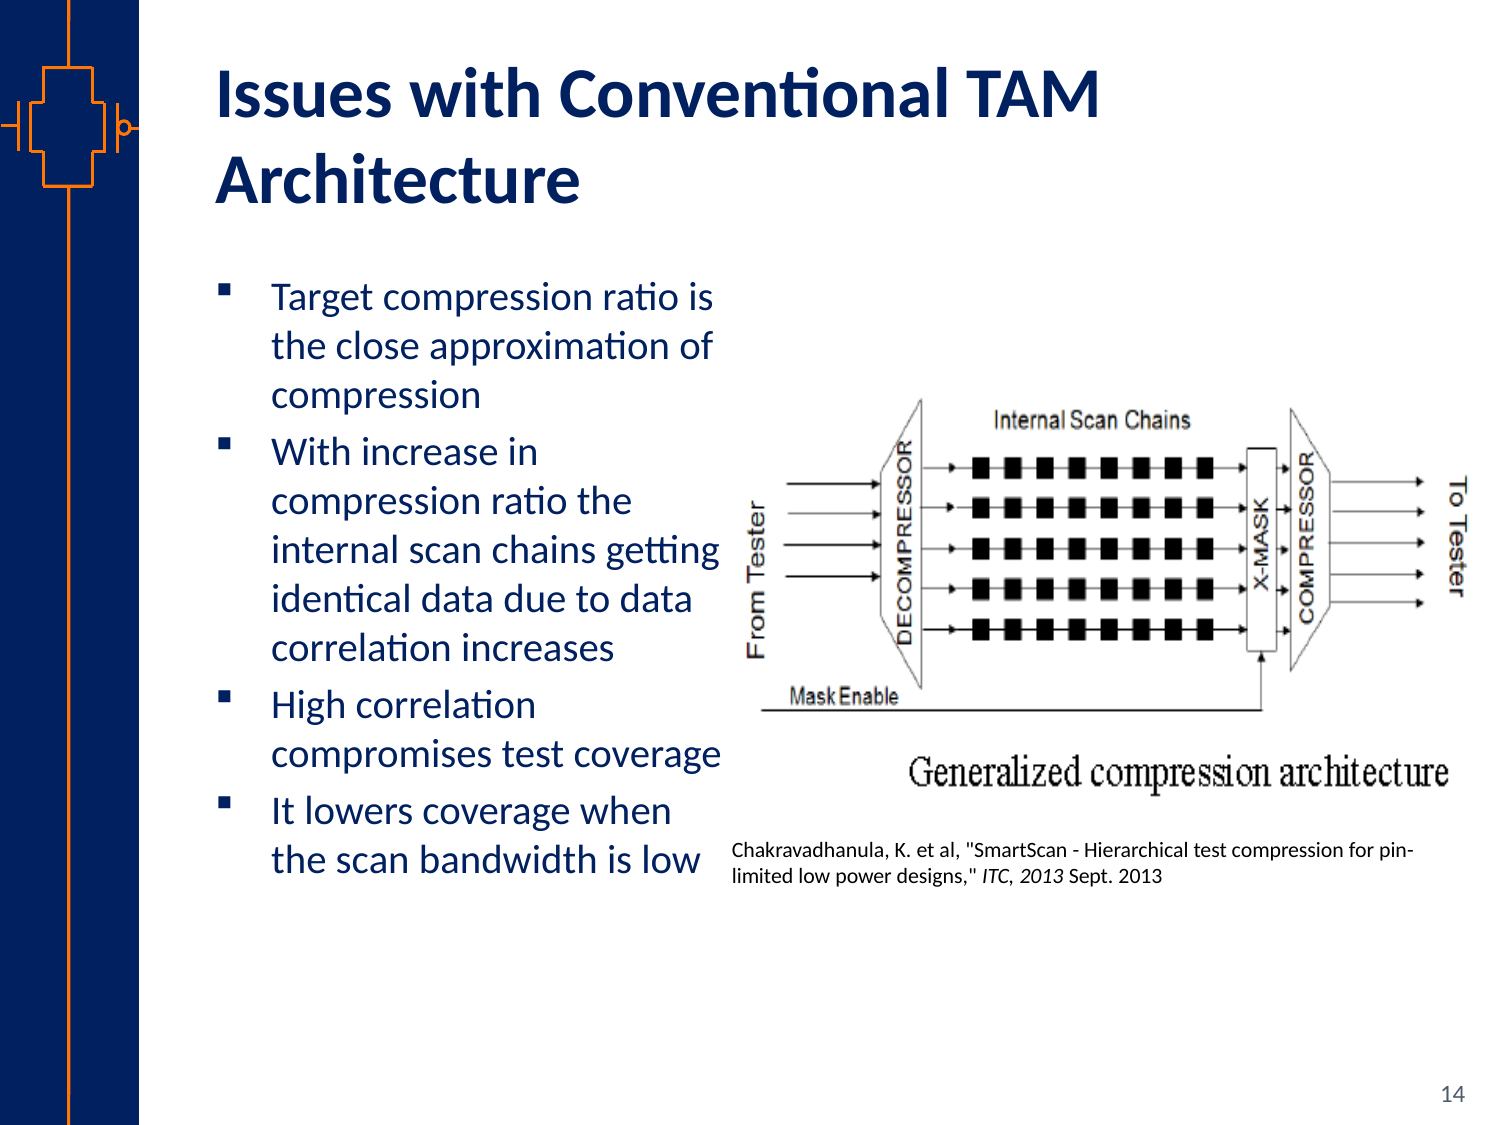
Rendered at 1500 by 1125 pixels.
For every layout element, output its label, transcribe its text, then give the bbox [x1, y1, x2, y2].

text_box Chakravadhanula, K. et al, "SmartScan - Hierarchical test compression for pin-limited low power designs," ITC, 2013 Sept. 2013 [717, 828, 1478, 896]
list Target compression ratio is the close approximation of compression With increase in compression ratio the internal scan chains getting identical data due to data correlation increases High correlation compromises test coverage It lowers coverage when the scan bandwidth is low [200, 262, 738, 988]
slide_number 14 [1425, 1062, 1488, 1123]
title Issues with Conventional TAM Architecture [200, 37, 1388, 225]
picture [730, 377, 1478, 828]
